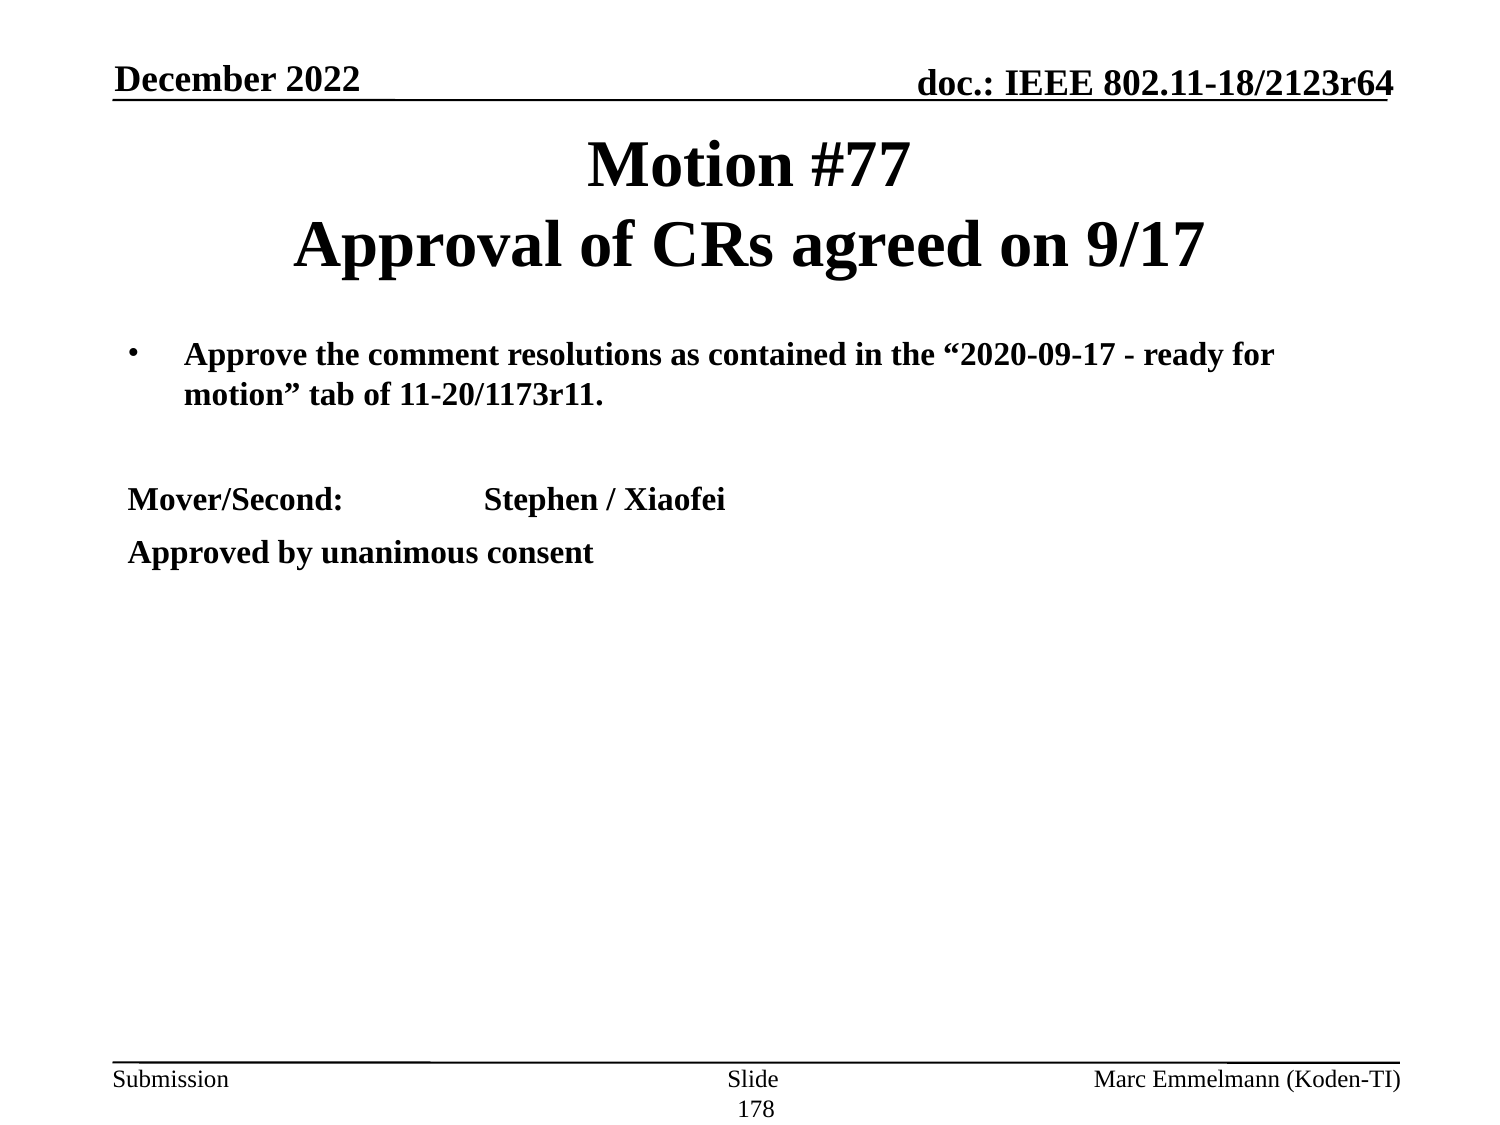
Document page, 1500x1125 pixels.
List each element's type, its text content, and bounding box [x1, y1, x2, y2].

footer Marc Emmelmann (Koden-TI) [878, 1061, 1402, 1093]
title Motion #77 Approval of CRs agreed on 9/17 [112, 112, 1388, 288]
list Approve the comment resolutions as contained in the “2020-09-17 - ready for motion” tab of 11-20/1173r11. Mover/Second: Stephen / Xiaofei Approved by unanimous consent [112, 324, 1388, 1000]
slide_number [114, 54, 423, 100]
slide_number Slide 178 [712, 1061, 800, 1123]
